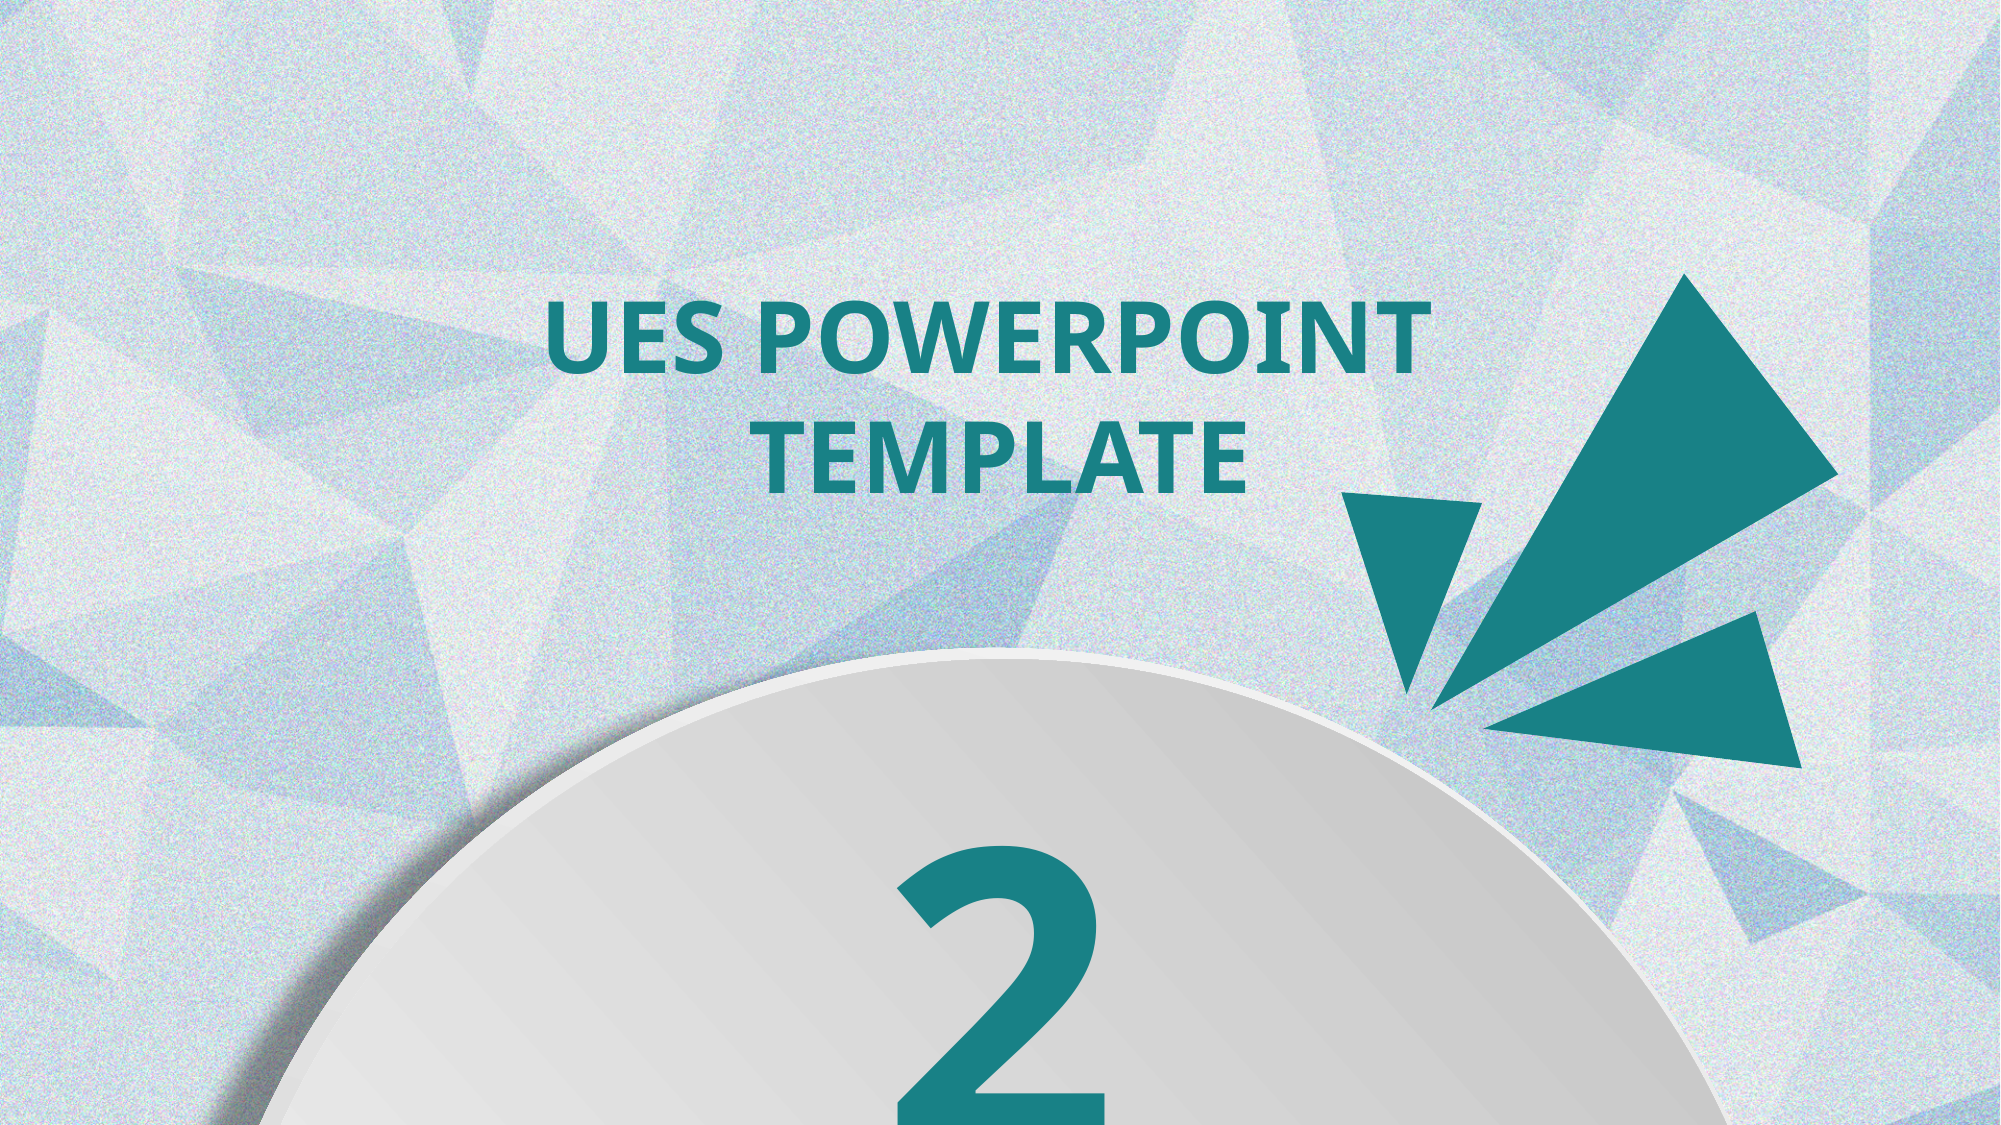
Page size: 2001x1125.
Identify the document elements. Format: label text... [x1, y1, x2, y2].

text_box UES POWERPOINT TEMPLATE [525, 266, 1475, 521]
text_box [1318, 273, 1839, 777]
picture [0, 0, 2001, 1125]
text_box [190, 647, 1803, 1125]
